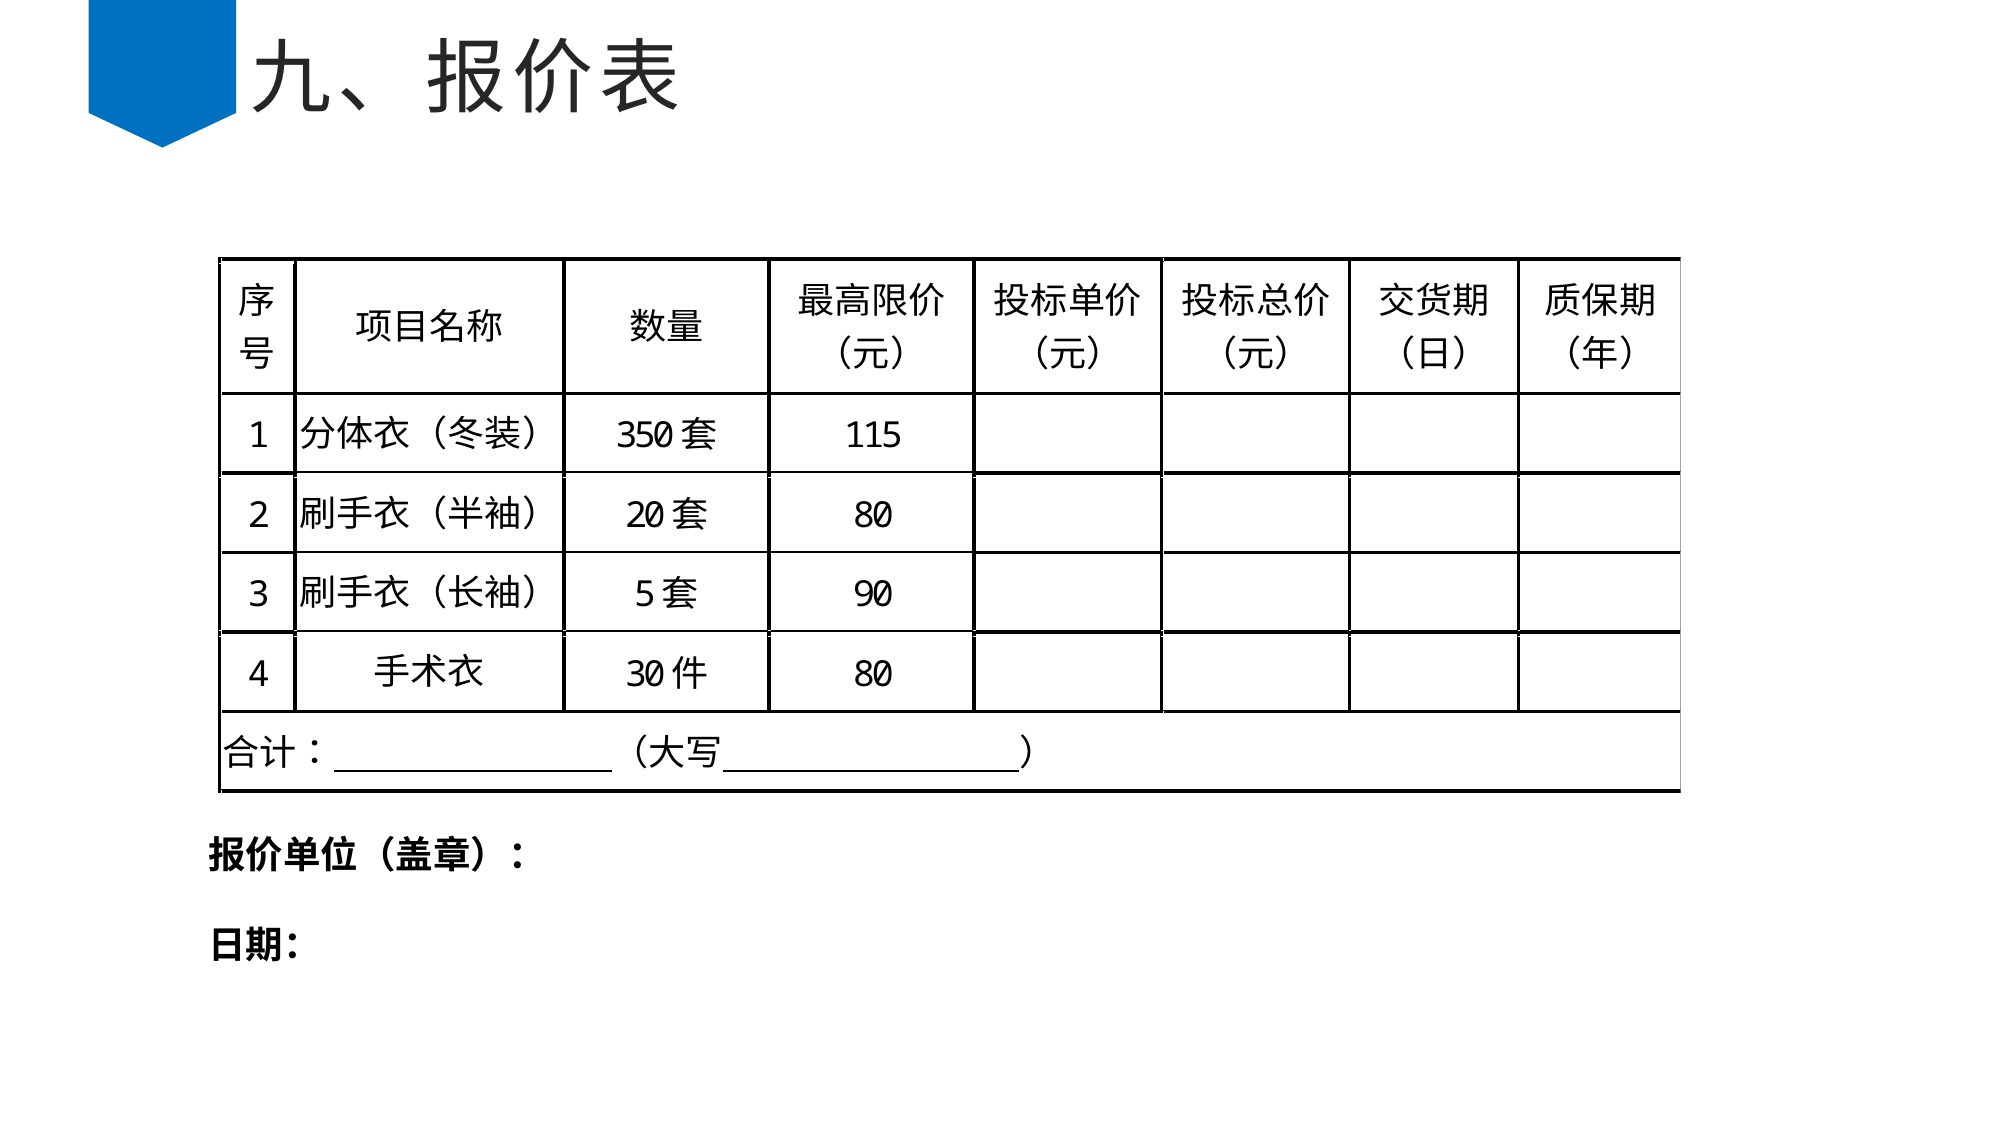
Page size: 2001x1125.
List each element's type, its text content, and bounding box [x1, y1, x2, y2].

text_box [105, 238, 1782, 868]
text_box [218, 257, 1681, 848]
title 九、报价表 [236, 15, 1913, 132]
text_box 报价单位（盖章）： 日期： [193, 823, 1566, 973]
text_box [87, 0, 238, 149]
